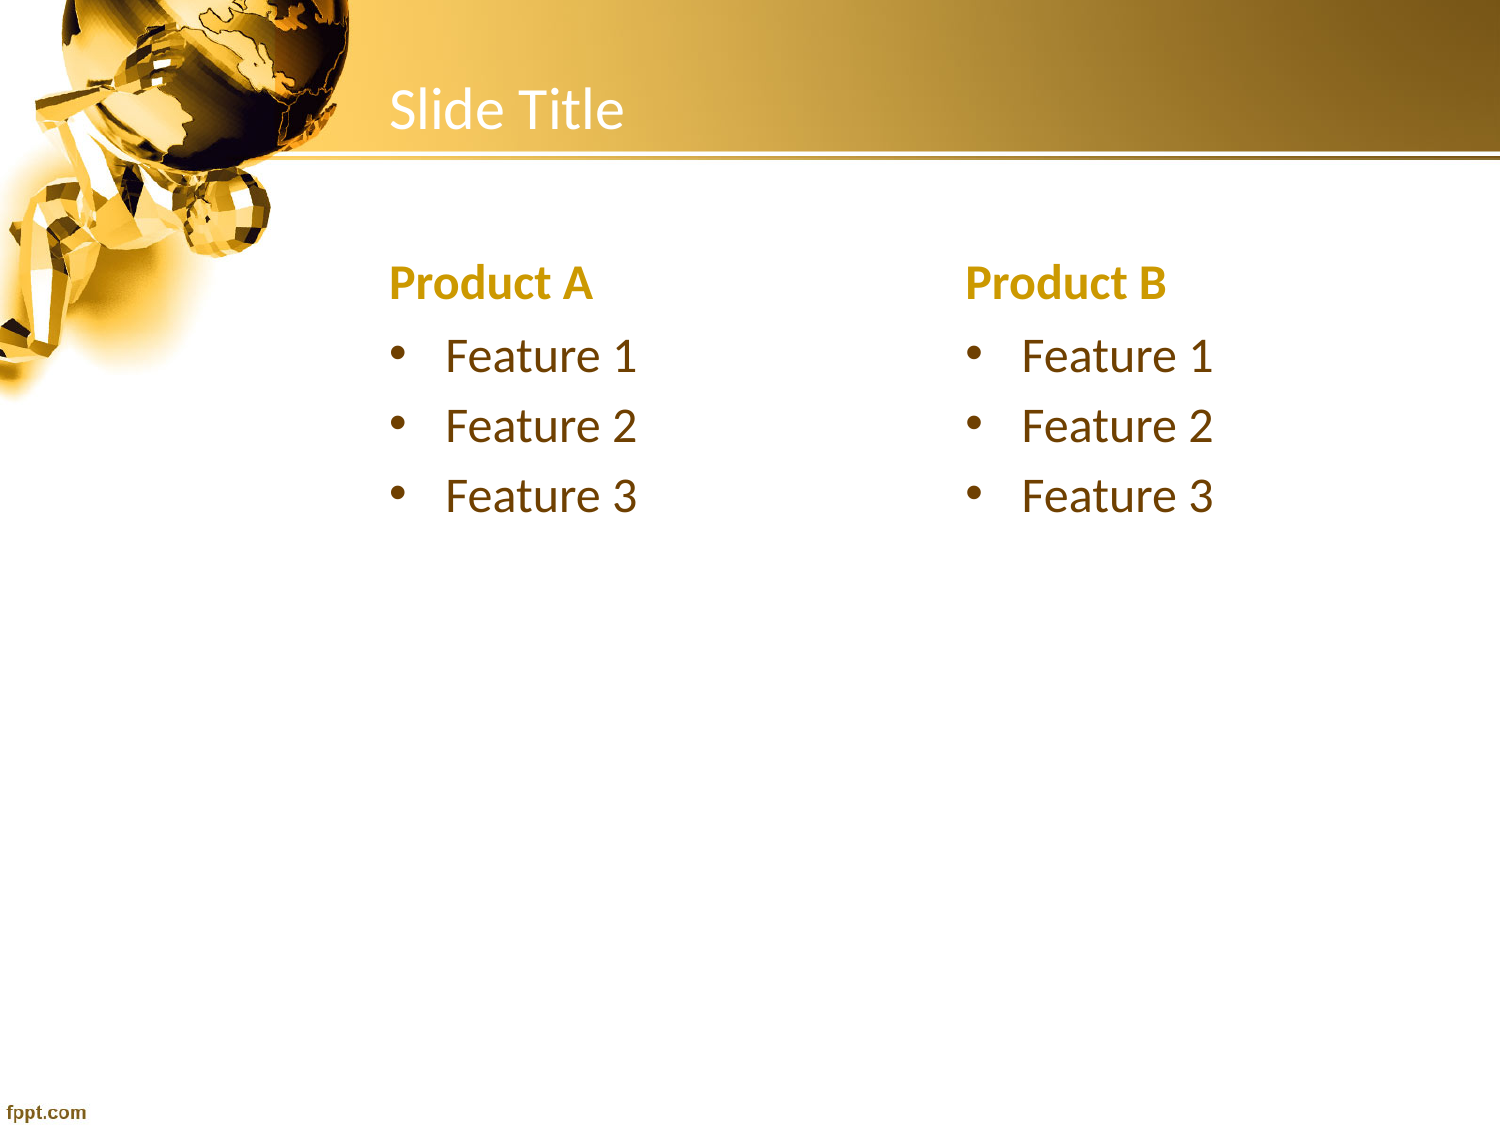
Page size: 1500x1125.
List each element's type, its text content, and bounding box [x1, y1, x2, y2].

list Feature 1 Feature 2 Feature 3 [374, 315, 876, 813]
list Product A [374, 189, 876, 315]
list Feature 1 Feature 2 Feature 3 [950, 315, 1452, 813]
list Product B [950, 189, 1452, 315]
title Slide Title [374, 61, 1399, 149]
picture [0, 0, 1500, 1125]
